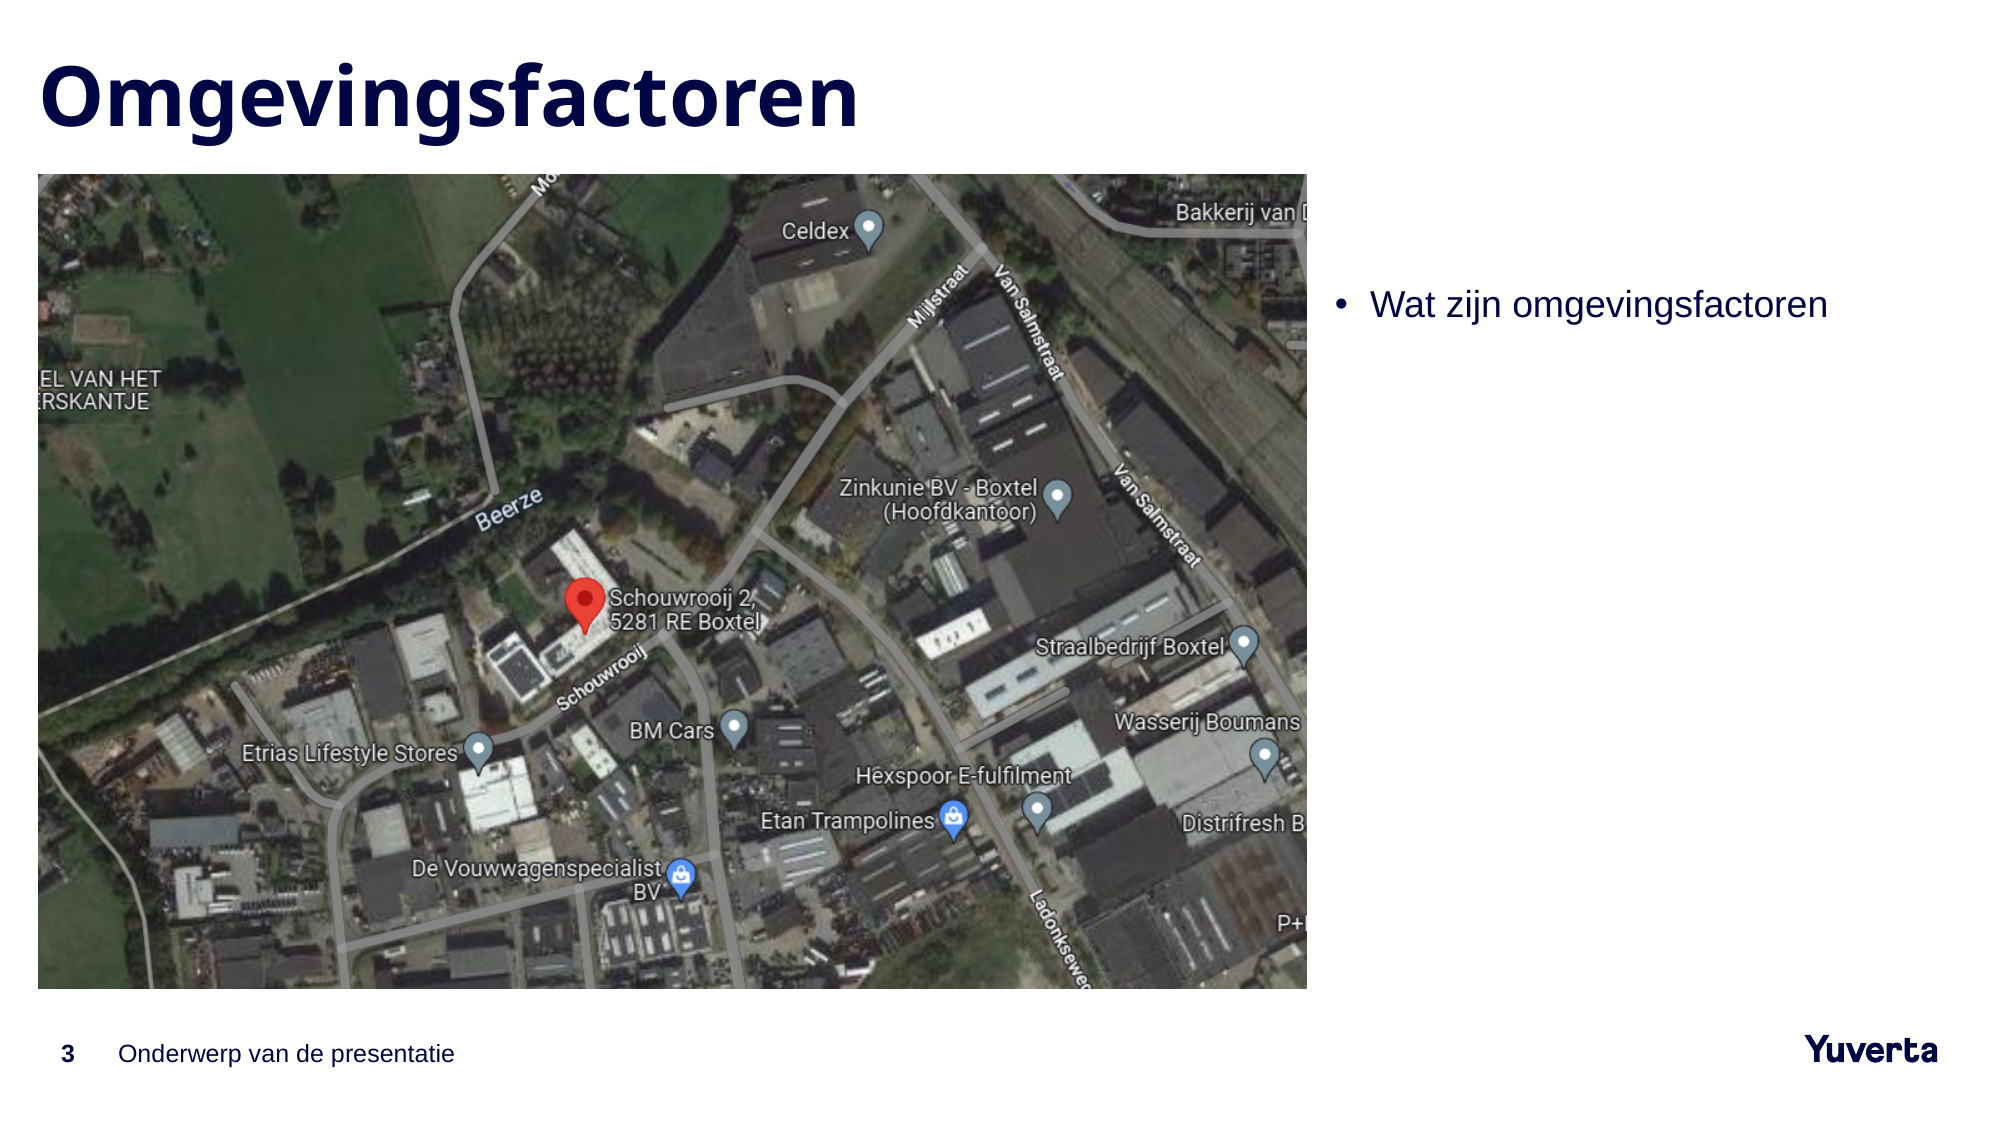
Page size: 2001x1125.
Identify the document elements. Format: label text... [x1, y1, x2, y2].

title Omgevingsfactoren [38, 48, 1938, 239]
slide_number 3 [60, 1037, 113, 1073]
footer Onderwerp van de presentatie [118, 1037, 987, 1073]
picture [37, 174, 1307, 989]
list Wat zijn omgevingsfactoren [1334, 280, 1940, 1006]
